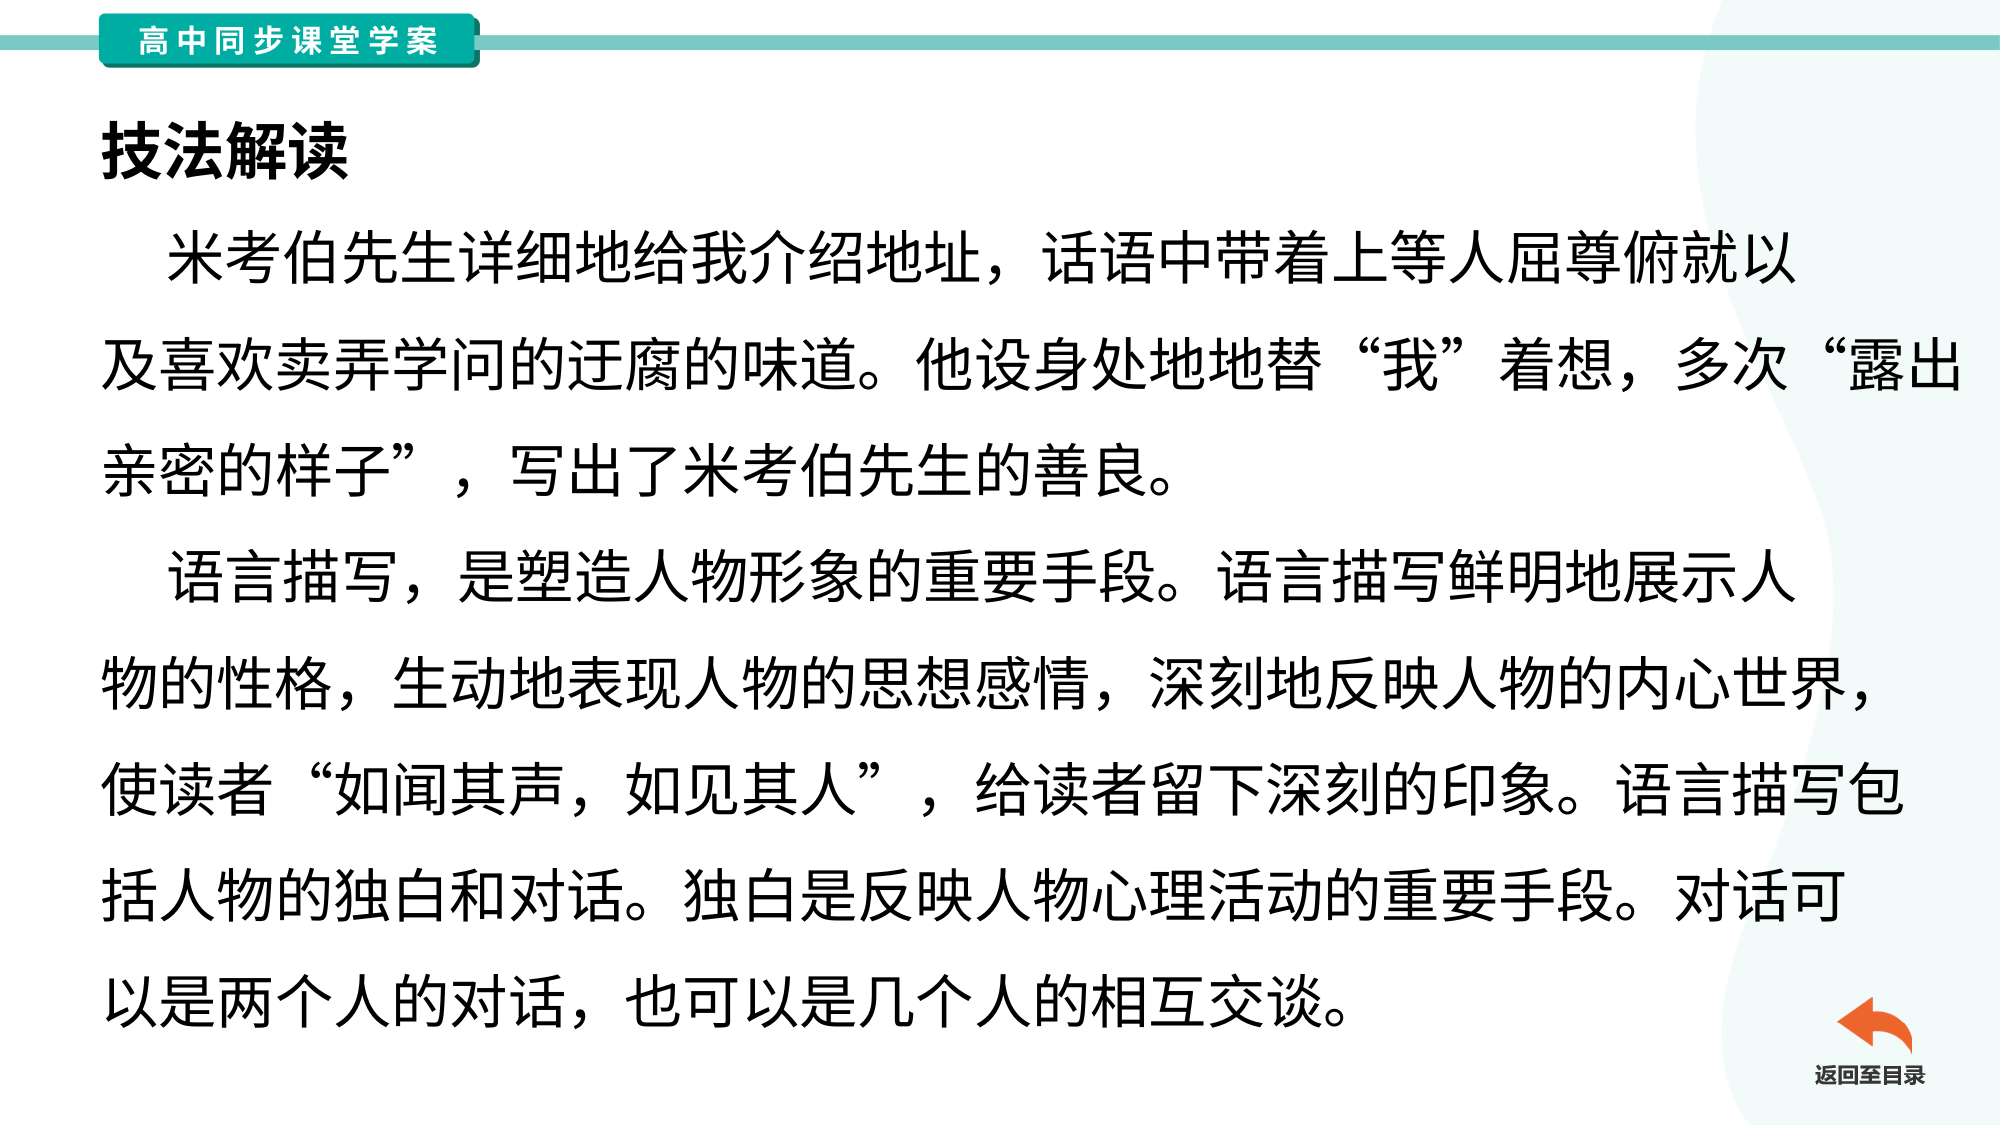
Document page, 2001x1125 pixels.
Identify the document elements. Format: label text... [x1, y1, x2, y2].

text_box 技法解读 [100, 76, 1899, 185]
picture [0, 0, 2000, 1125]
text_box 米考伯先生详细地给我介绍地址，话语中带着上等人屈尊俯就以 及喜欢卖弄学问的迂腐的味道。他设身处地地替“我”着想，多次“露出 亲密的样子”，写出了米考伯先生的善良。 语言描写，是塑造人物形象的重要手段。语言描写鲜明地展示人 物的性格，生动地表现人物的思想感情，深刻地反映人物的内心世界， 使读者“如闻其声，如见其人”，给读者留下深刻的印象。语言描写包 括人物的独白和对话。独白是反映人物心理活动的重要手段。对话可 以是两个人的对话，也可以是几个人的相互交谈。 [100, 185, 1899, 1036]
